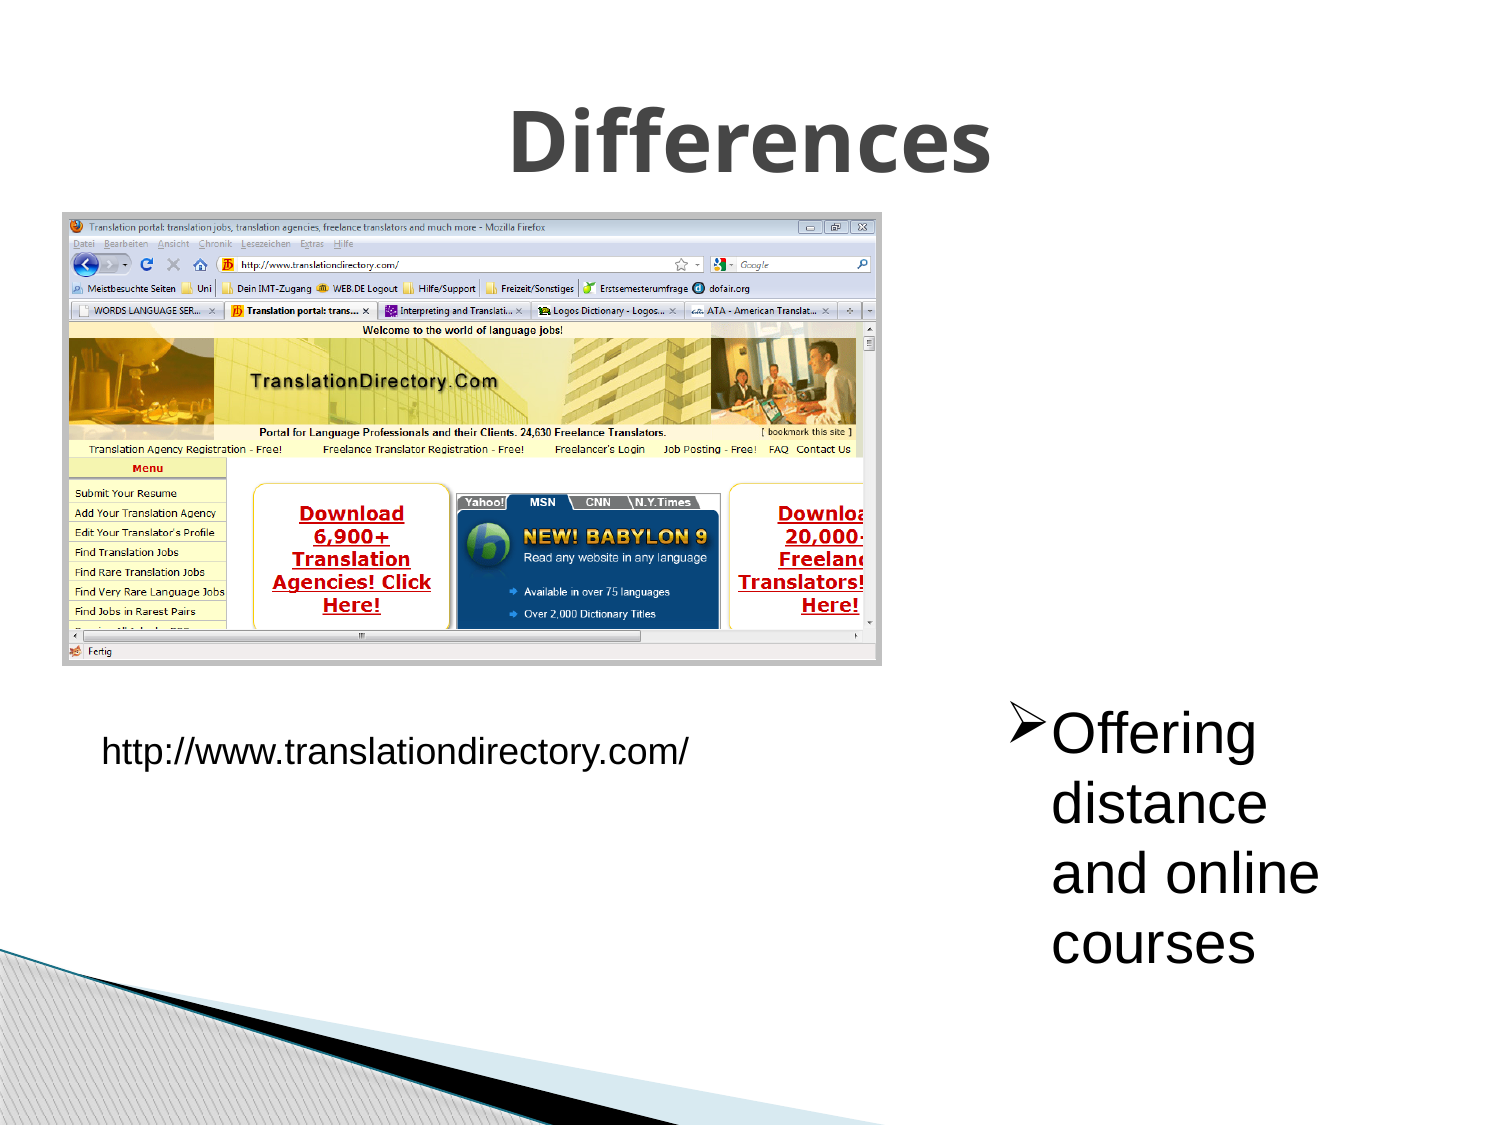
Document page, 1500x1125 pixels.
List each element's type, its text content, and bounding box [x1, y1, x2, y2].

text_box http://www.translationdirectory.com/ [86, 719, 887, 780]
text_box Offering distance and online courses [990, 687, 1391, 983]
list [62, 212, 882, 667]
title Differences [75, 45, 1425, 233]
